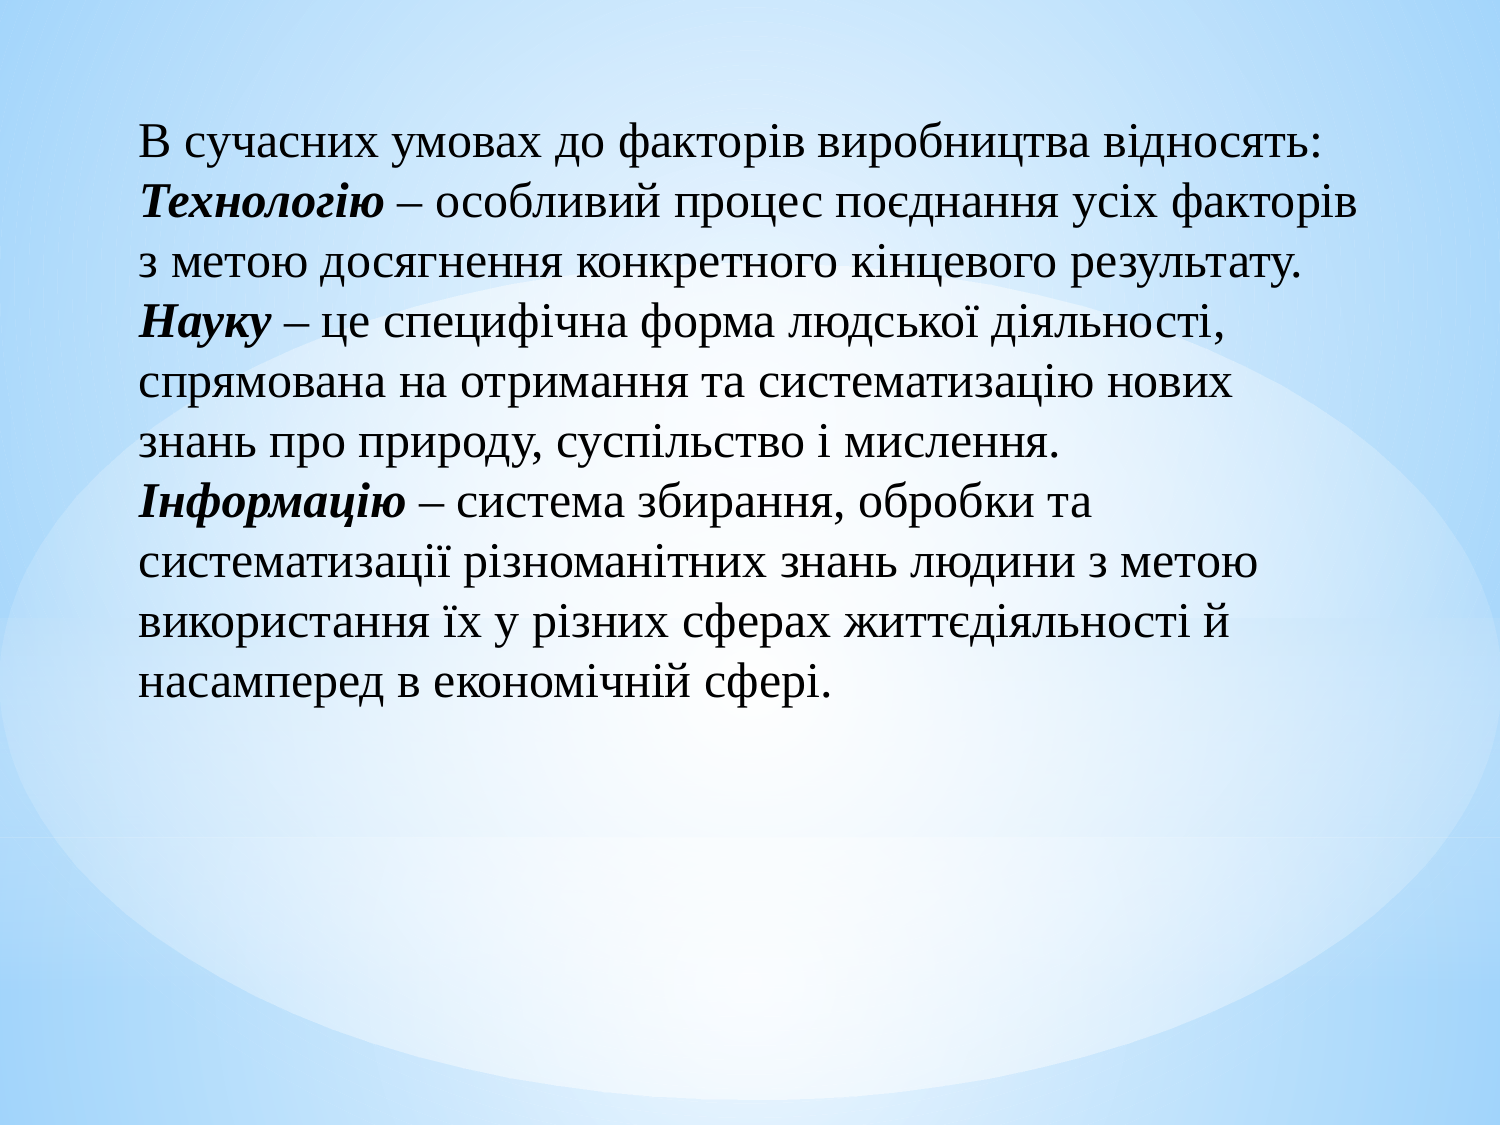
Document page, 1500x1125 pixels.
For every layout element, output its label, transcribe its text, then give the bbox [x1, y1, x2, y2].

text_box В сучасних умовах до факторів виробництва відносять: Технологію – особливий процес поєднання усіх факторів з метою досягнення конкретного кінцевого результату. Науку – це специфічна форма людської діяльності, спрямована на отримання та систематизацію нових знань про природу, суспільство і мислення. Інформацію – система збирання, обробки та систематизації різноманітних знань людини з метою використання їх у різних сферах життєдіяльності й насамперед в економічній сфері. [123, 100, 1376, 716]
